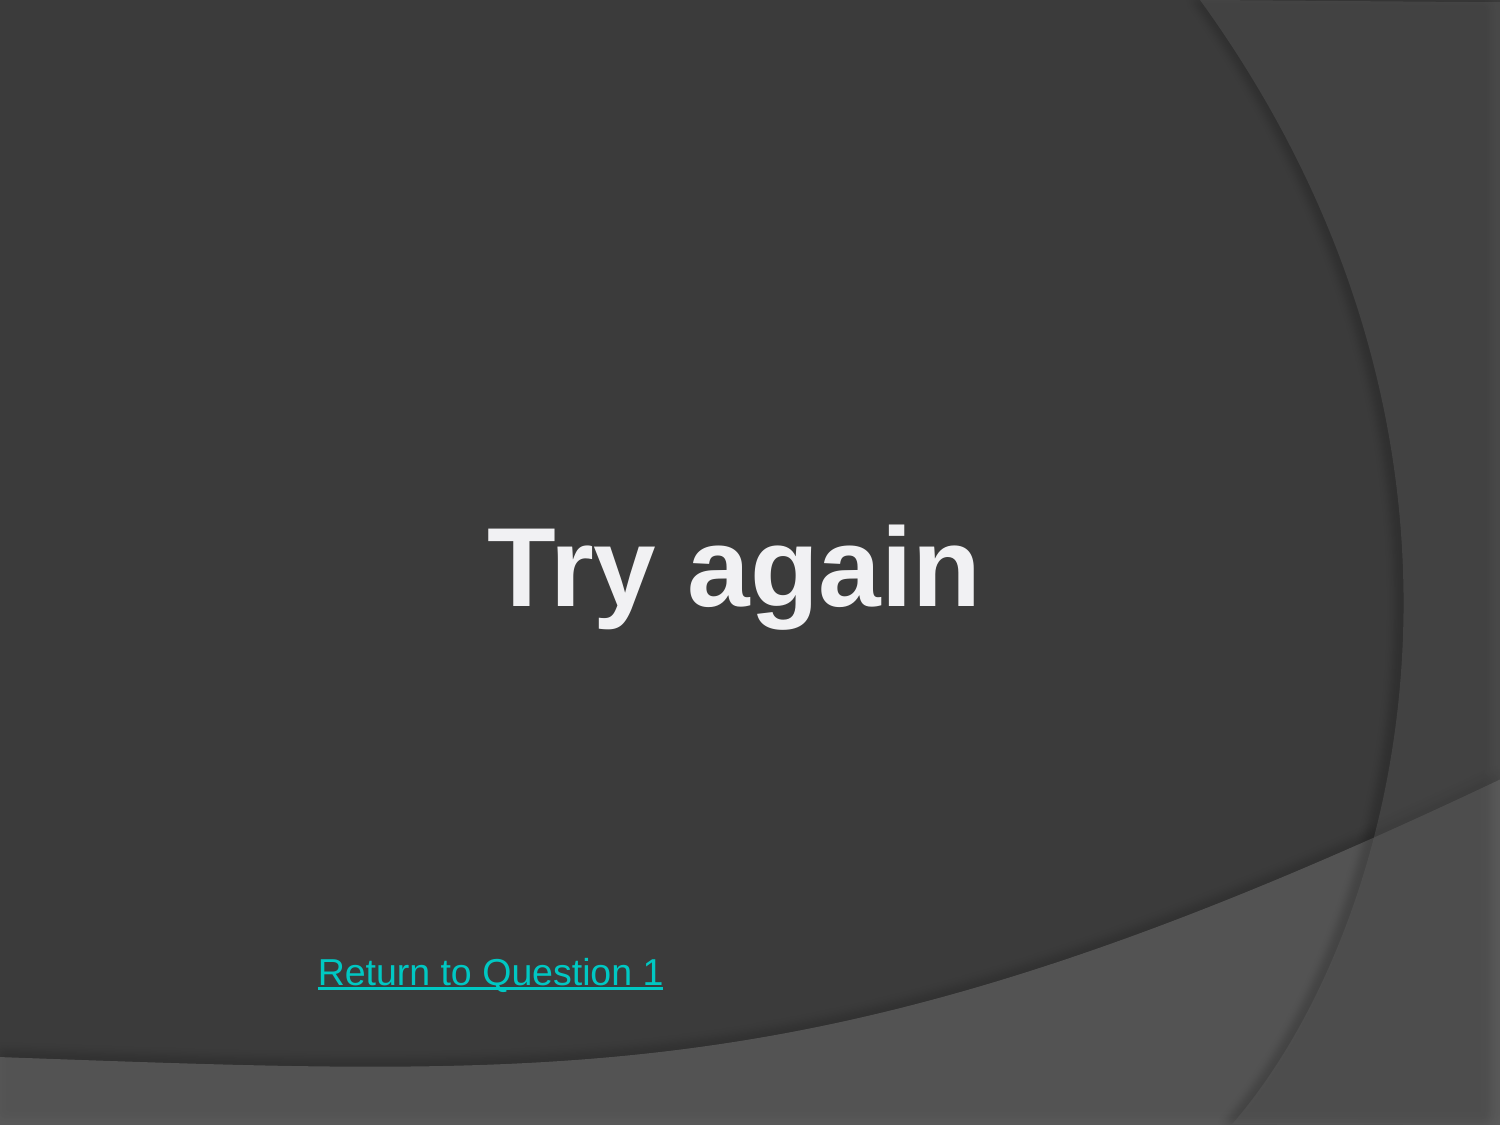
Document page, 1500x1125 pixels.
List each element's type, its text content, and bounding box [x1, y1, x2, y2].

text_box Try again [472, 486, 1028, 637]
text_box Return to Question 1 [303, 940, 679, 1001]
